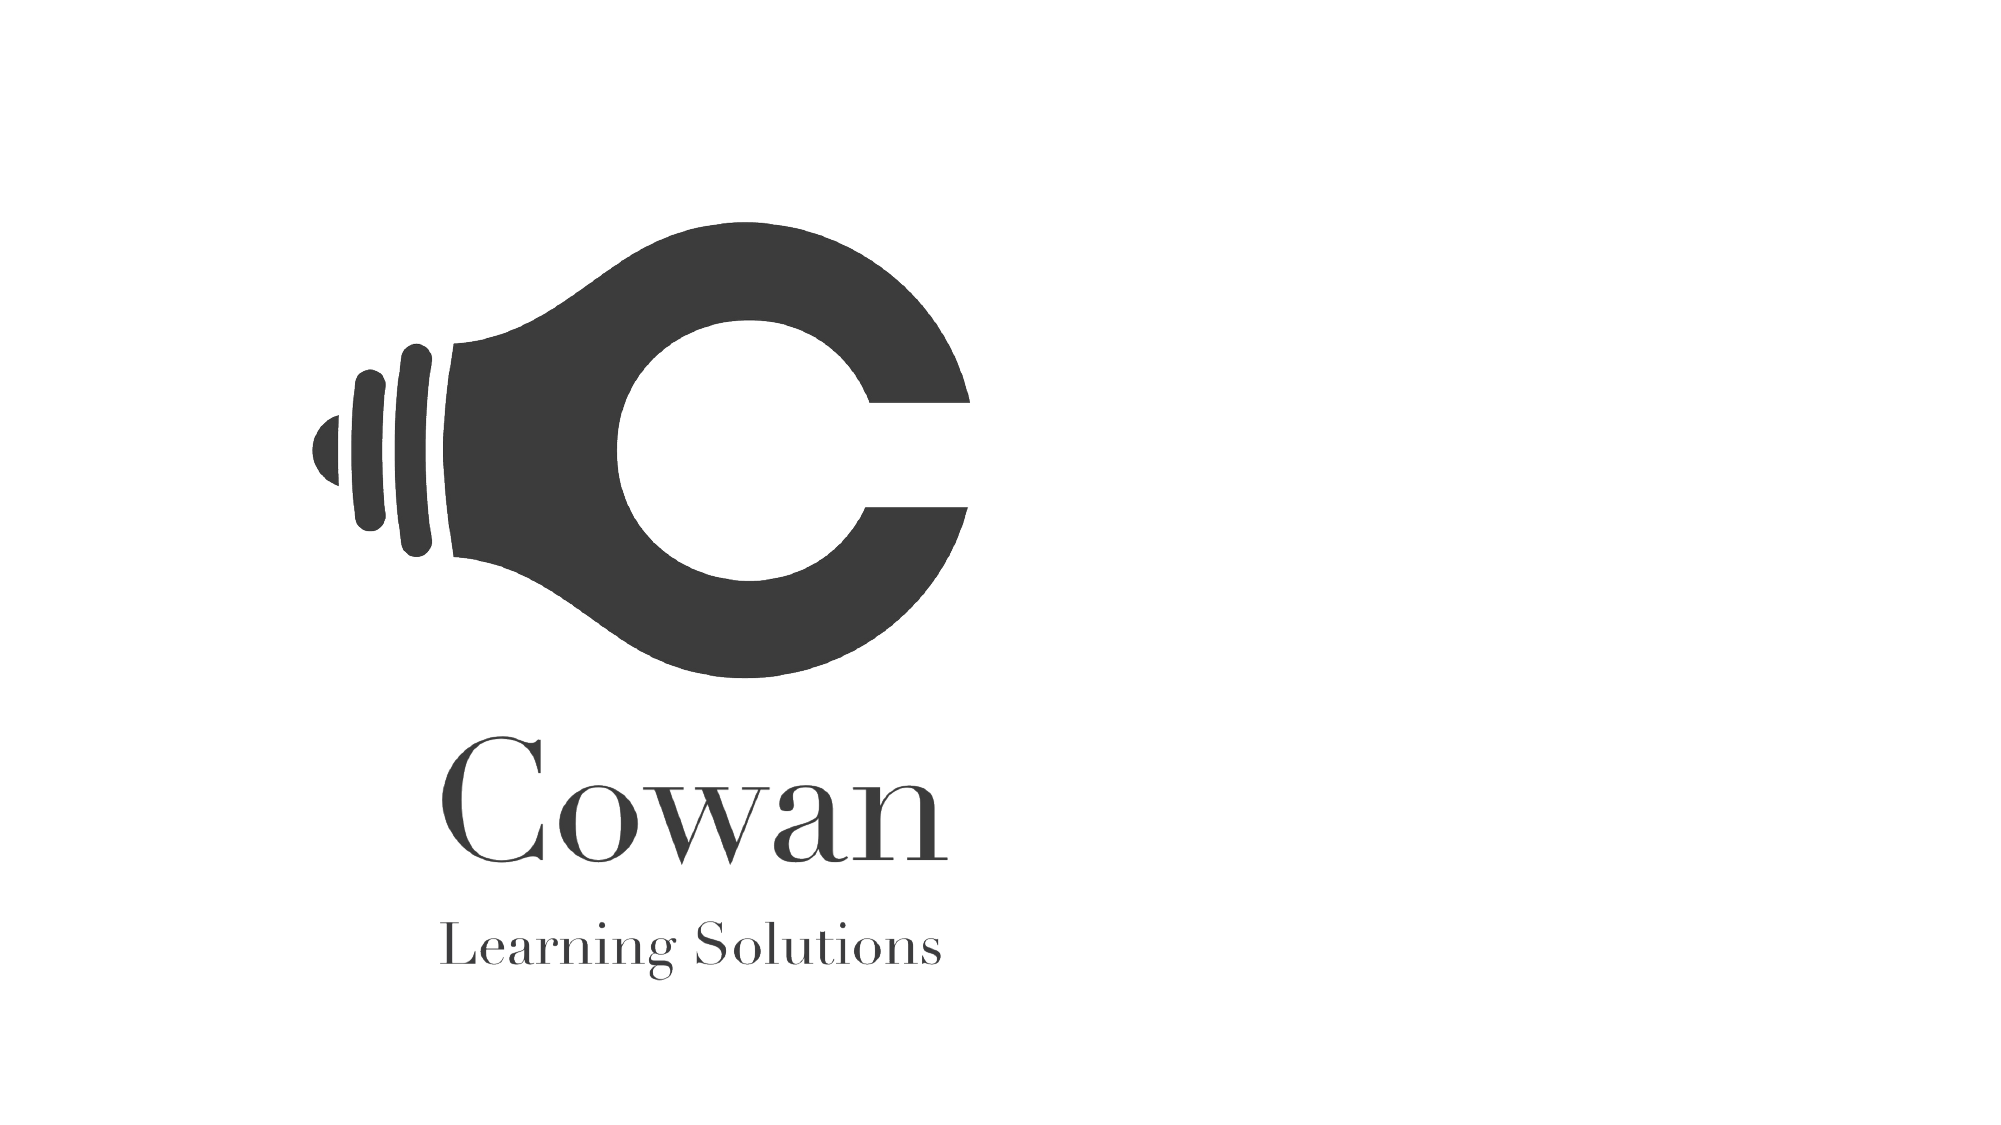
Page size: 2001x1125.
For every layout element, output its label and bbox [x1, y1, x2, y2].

picture [273, 128, 1135, 1030]
